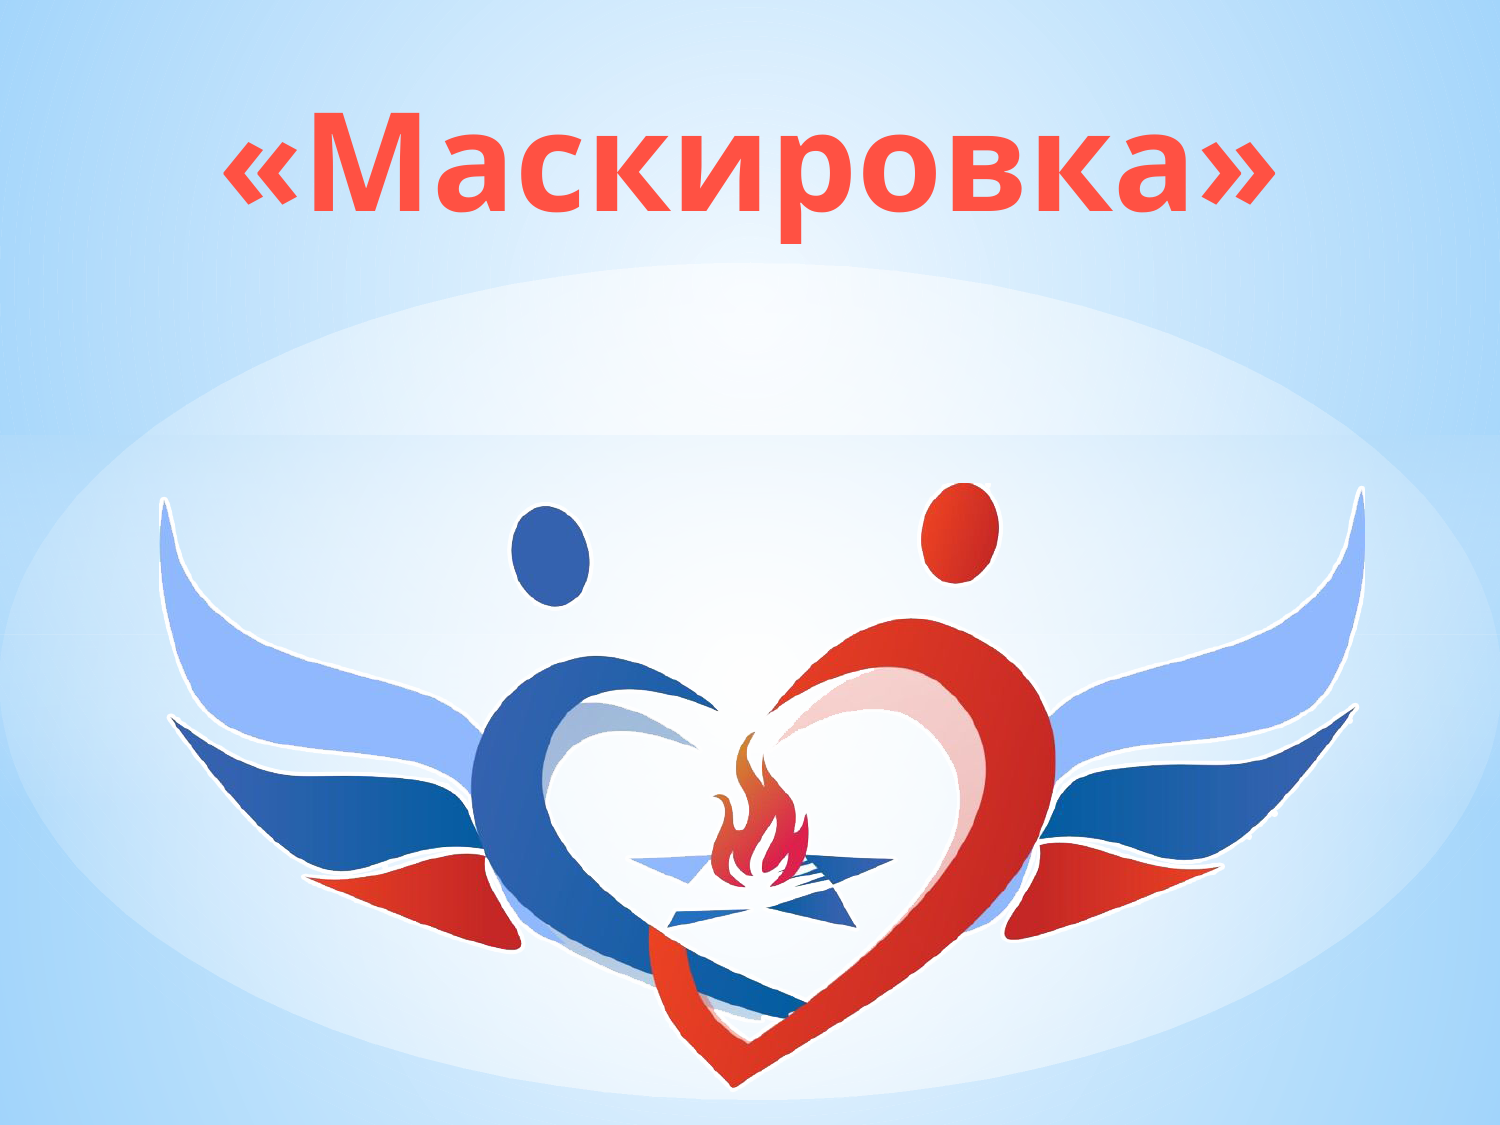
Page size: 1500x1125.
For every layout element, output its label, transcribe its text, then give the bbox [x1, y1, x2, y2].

picture [159, 483, 1365, 1105]
subtitle «Маскировка» [0, 66, 1500, 362]
